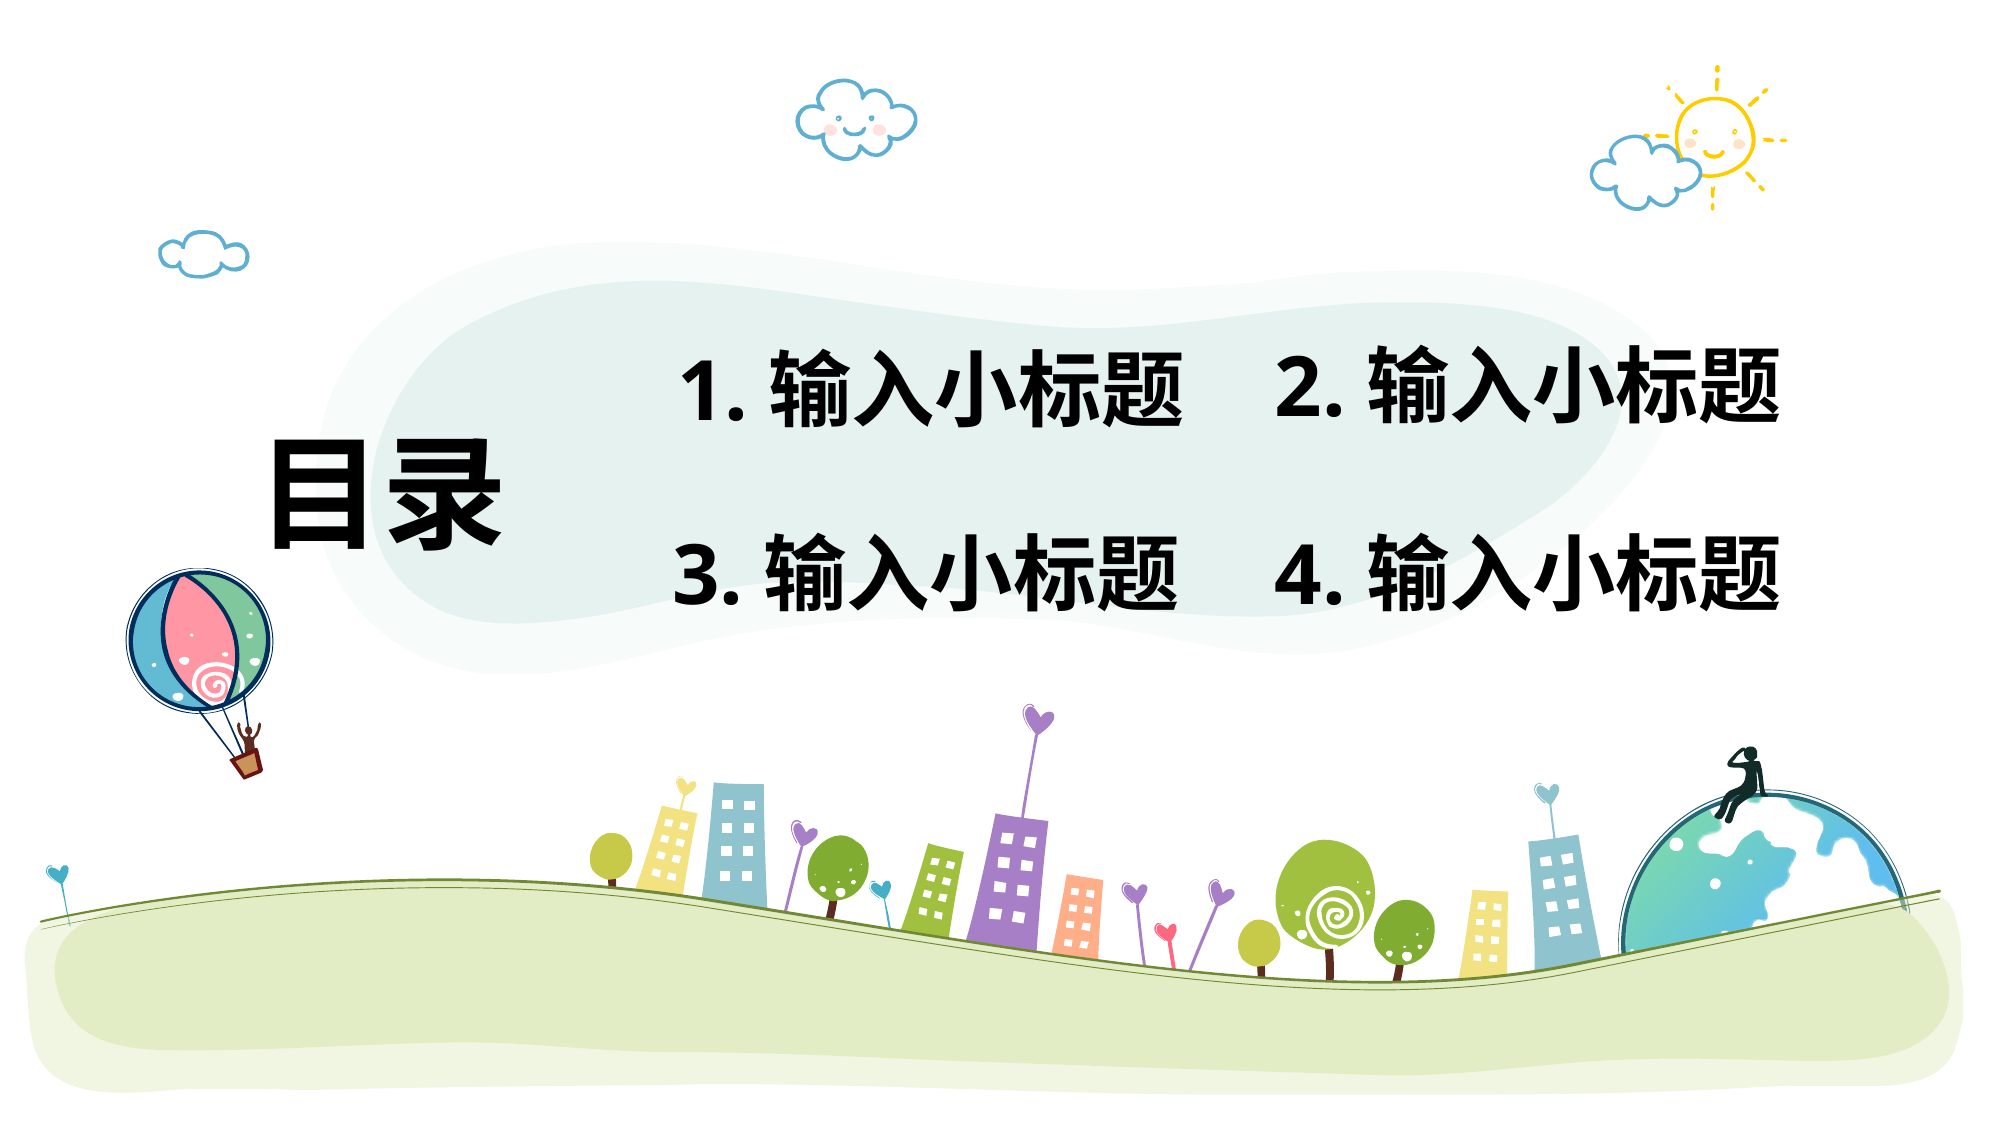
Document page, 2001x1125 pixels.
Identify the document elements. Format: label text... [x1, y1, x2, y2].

picture [158, 64, 1789, 674]
text_box 2.输入小标题 [1673, 325, 1829, 441]
text_box 目录 [242, 407, 315, 573]
text_box 4.输入小标题 [1673, 514, 1829, 629]
picture [24, 568, 1964, 1095]
